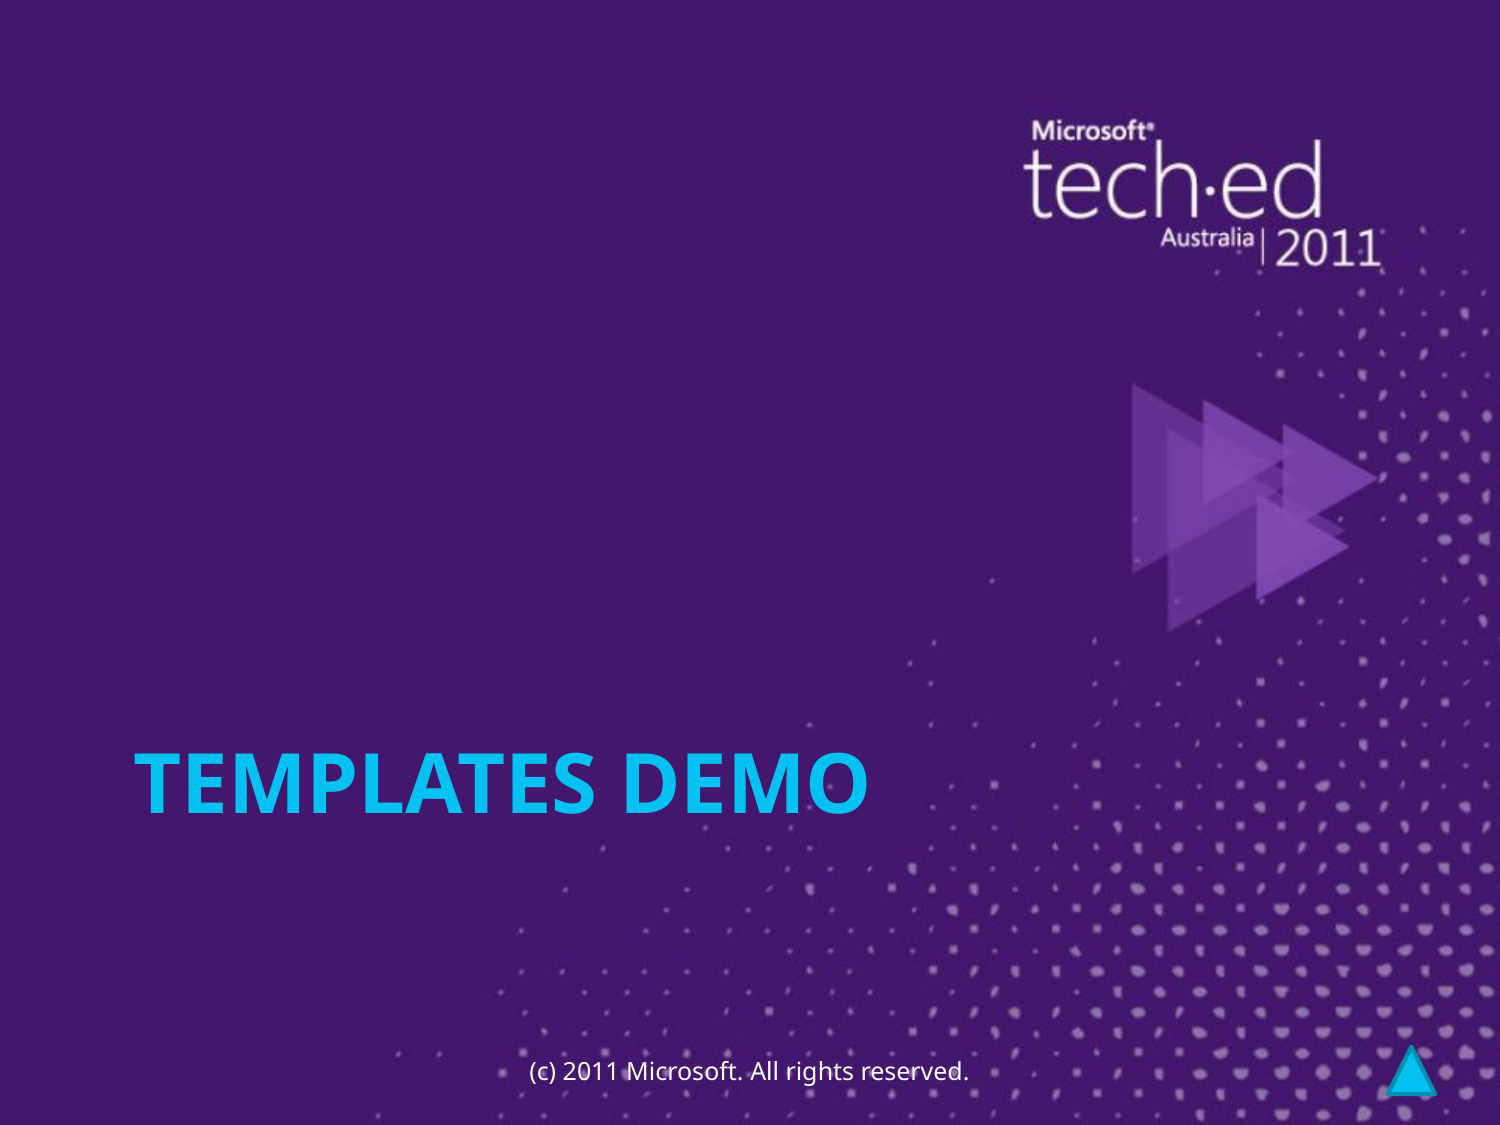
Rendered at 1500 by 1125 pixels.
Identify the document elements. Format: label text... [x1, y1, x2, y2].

text_box [1385, 1044, 1437, 1097]
footer (c) 2011 Microsoft. All rights reserved. [512, 1042, 988, 1103]
picture [0, 0, 1500, 1125]
title Templates DEMO [118, 722, 1394, 947]
